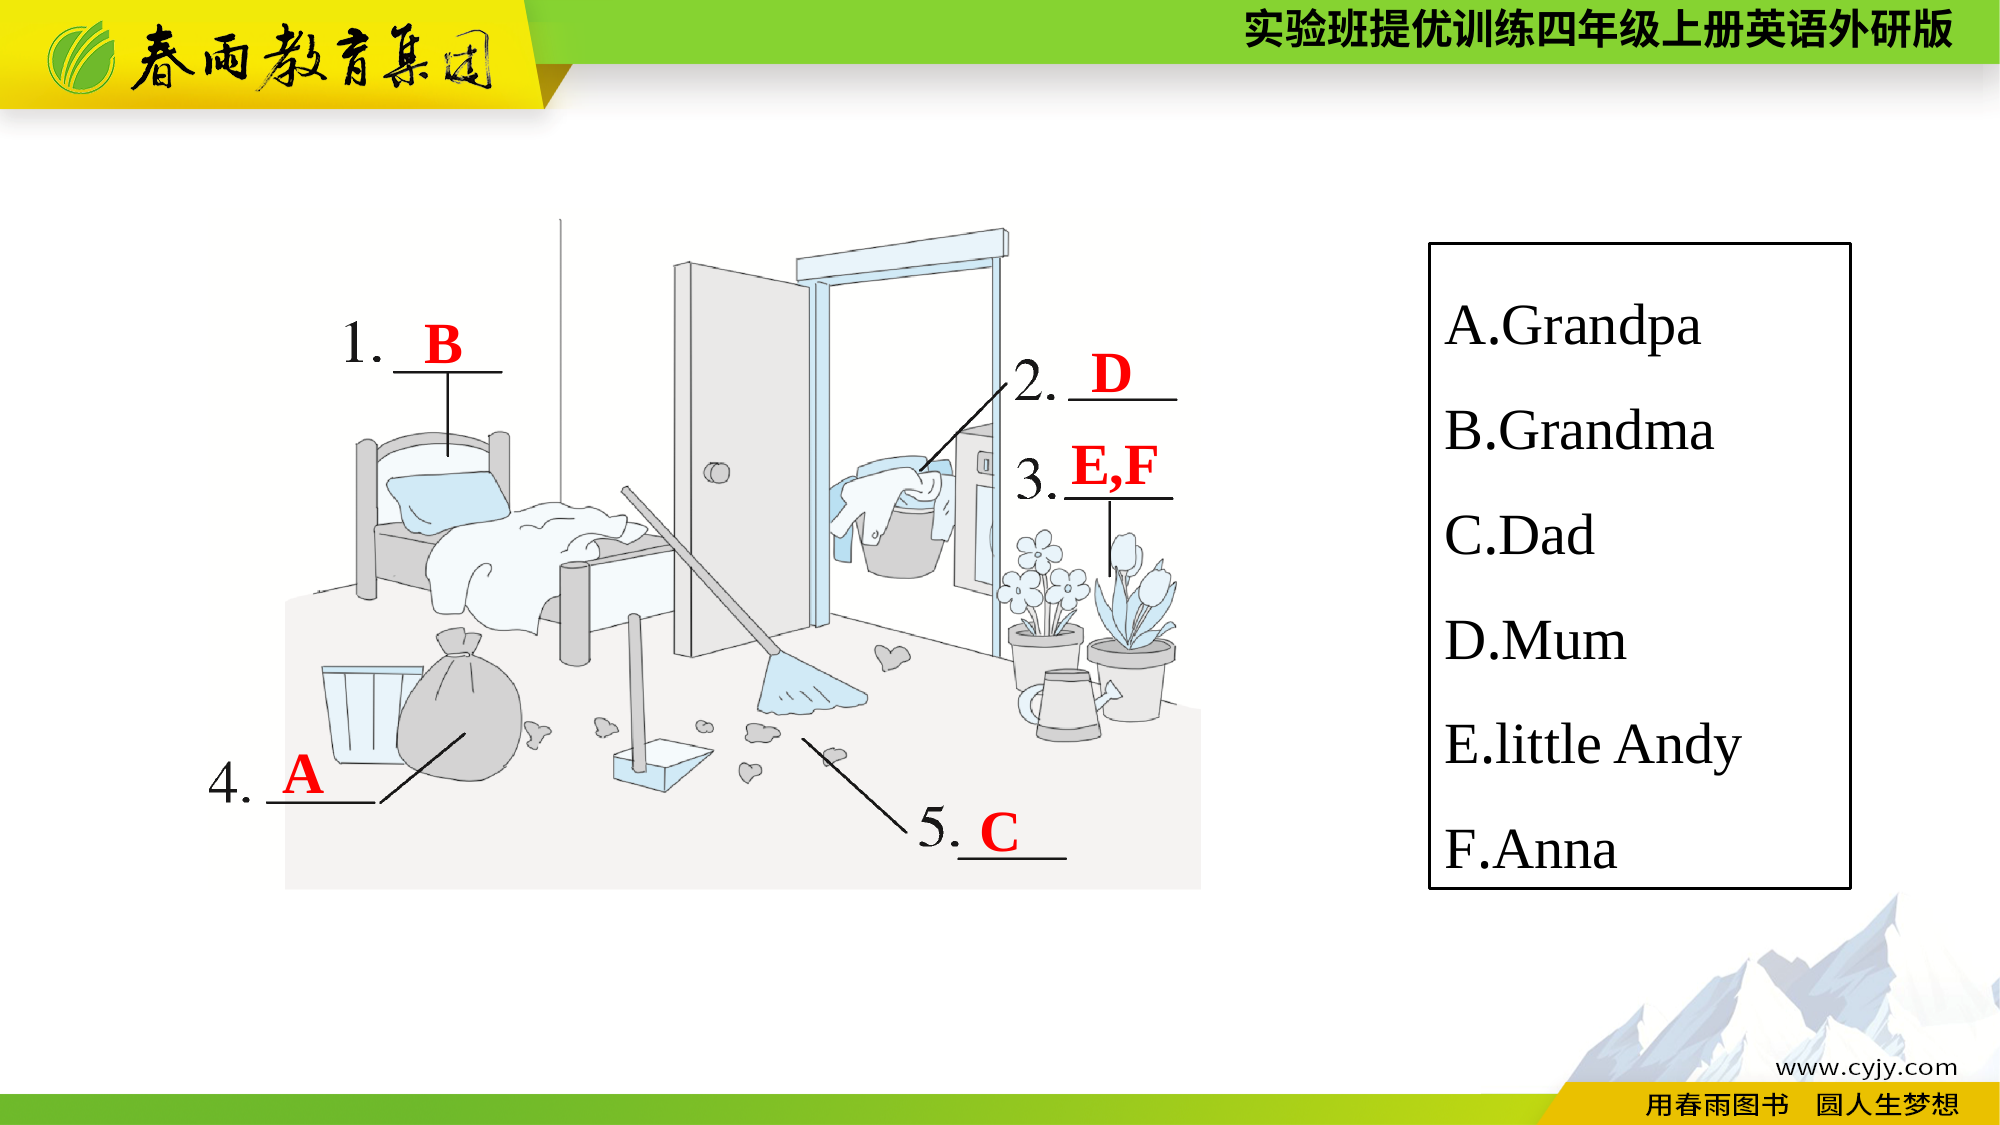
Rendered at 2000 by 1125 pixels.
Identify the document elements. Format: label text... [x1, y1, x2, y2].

text_box A.Grandpa B.Grandma C.Dad D.Mum E.little Andy F.Anna [1429, 243, 1851, 889]
picture [0, 0, 2000, 1125]
